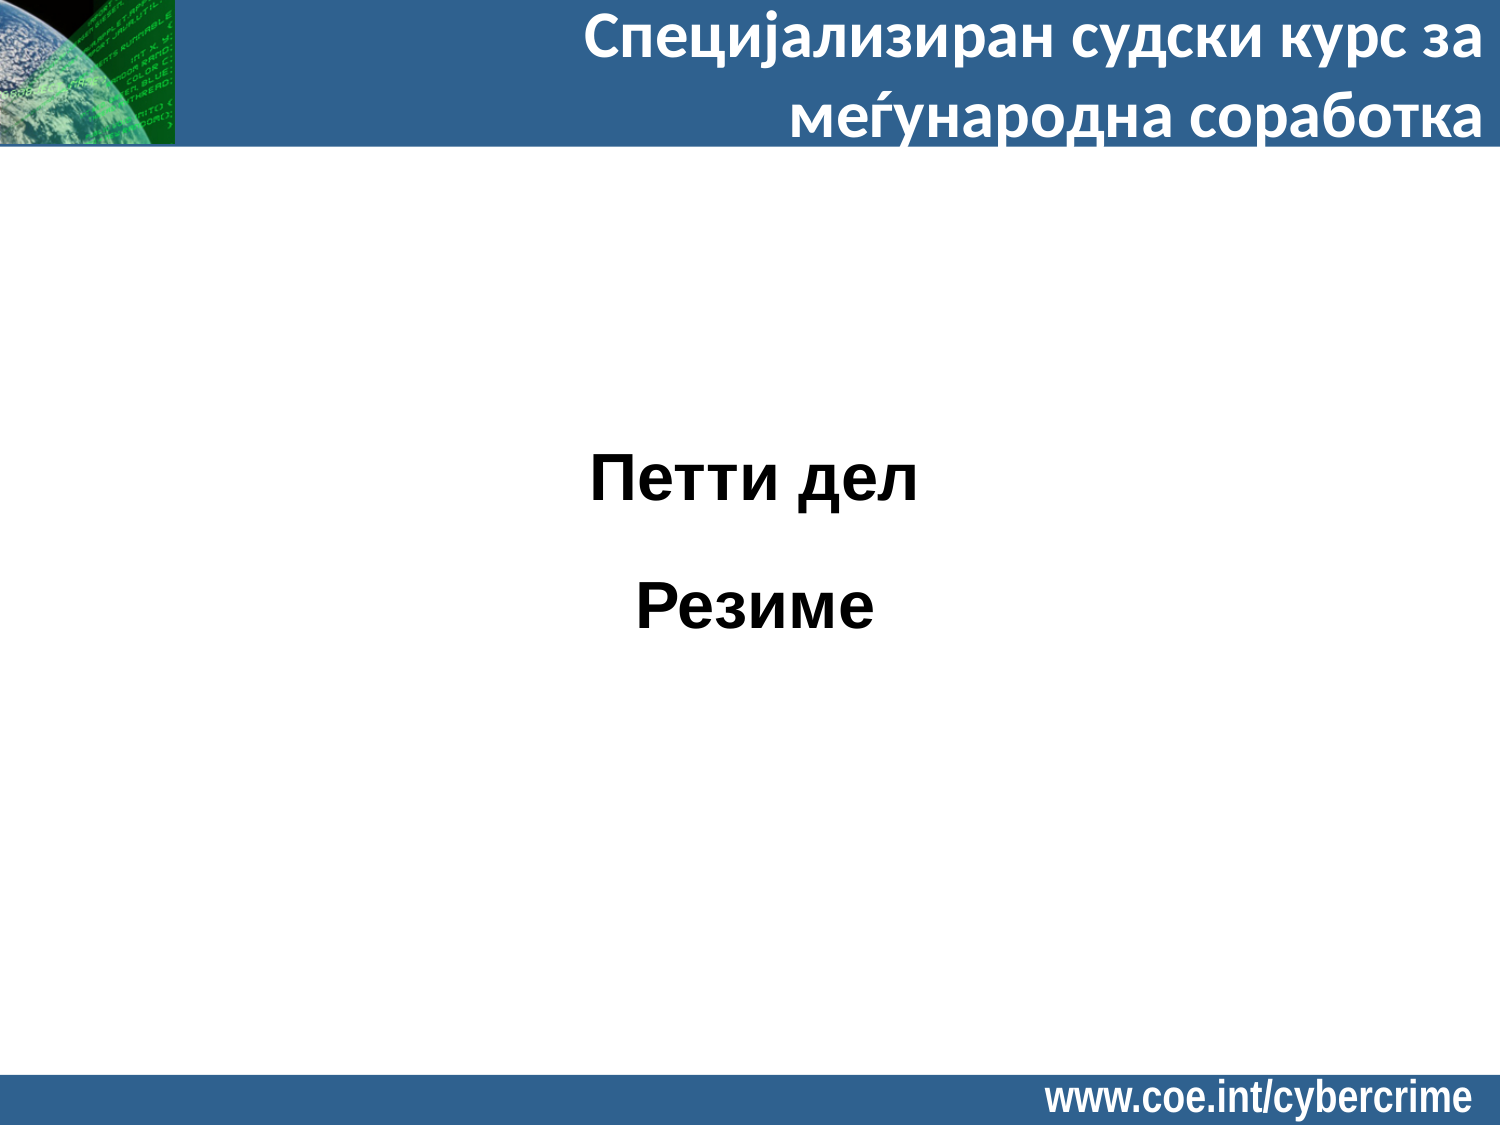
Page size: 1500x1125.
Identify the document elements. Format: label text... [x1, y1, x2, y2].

text_box www.coe.int/cybercrime [1030, 1059, 1500, 1125]
picture [0, 0, 175, 144]
text_box Специјализиран судски курс за меѓународна соработка [177, 0, 1500, 149]
text_box Петти дел Резиме [56, 441, 1455, 713]
text_box [0, 1073, 1030, 1125]
